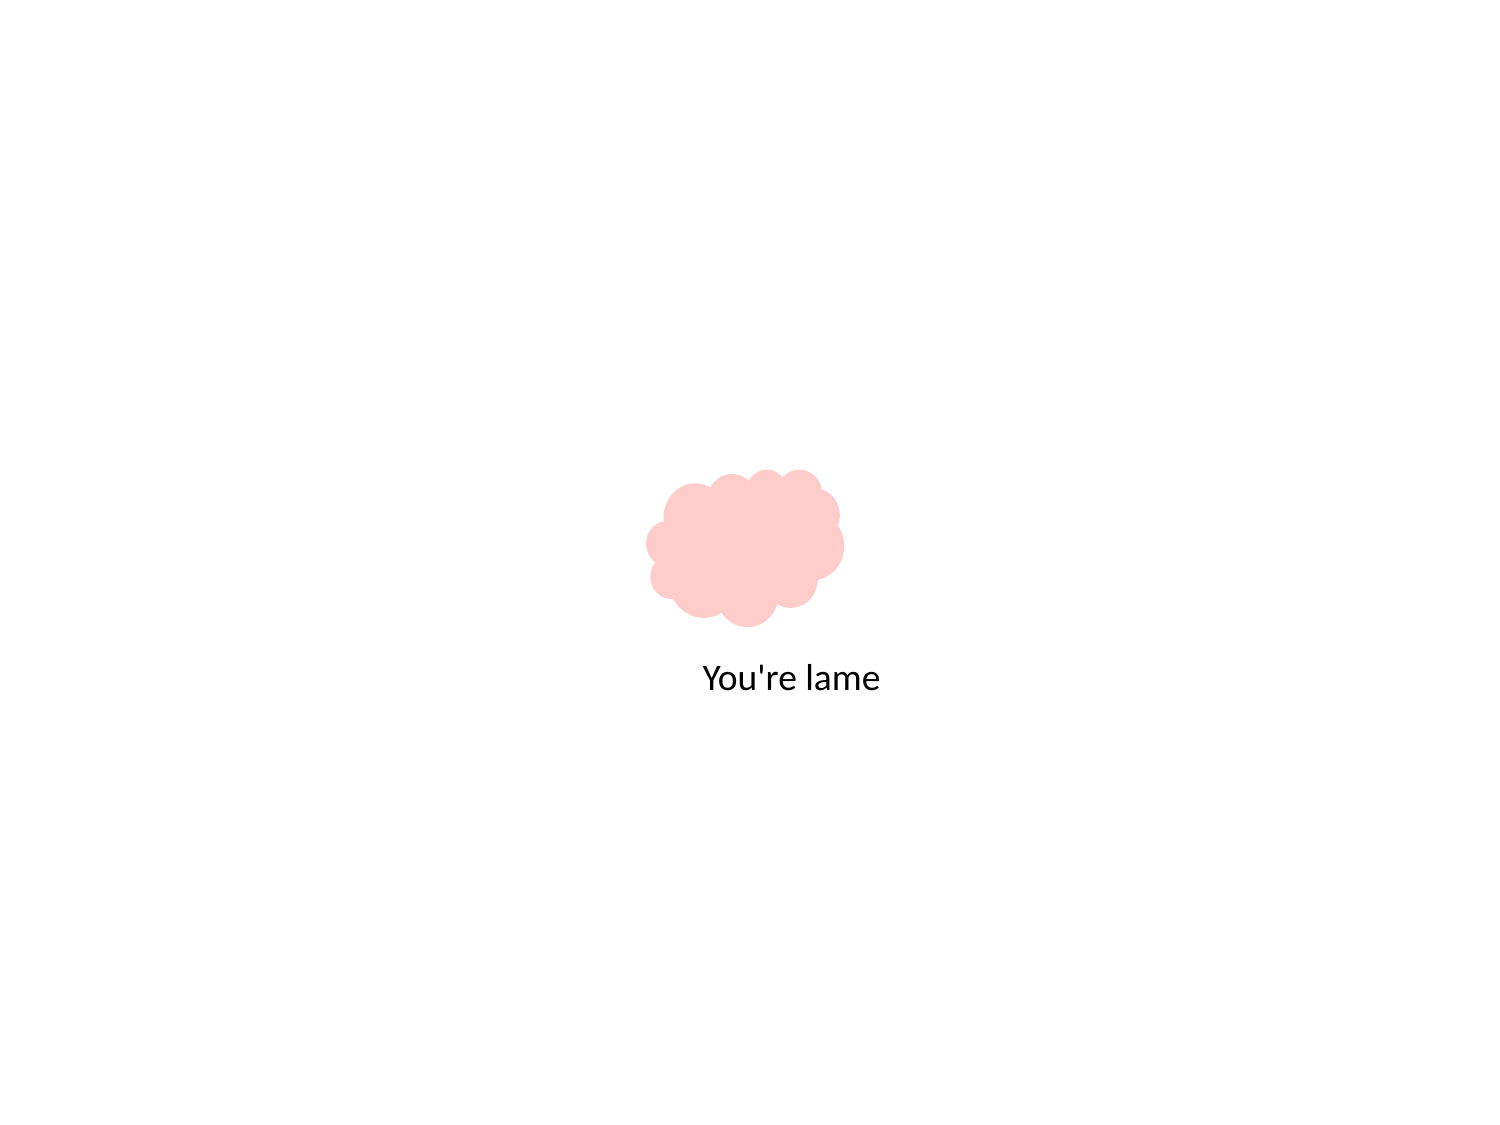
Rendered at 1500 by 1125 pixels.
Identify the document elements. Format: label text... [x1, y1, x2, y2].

text_box [646, 469, 845, 628]
text_box You're lame [687, 645, 896, 706]
